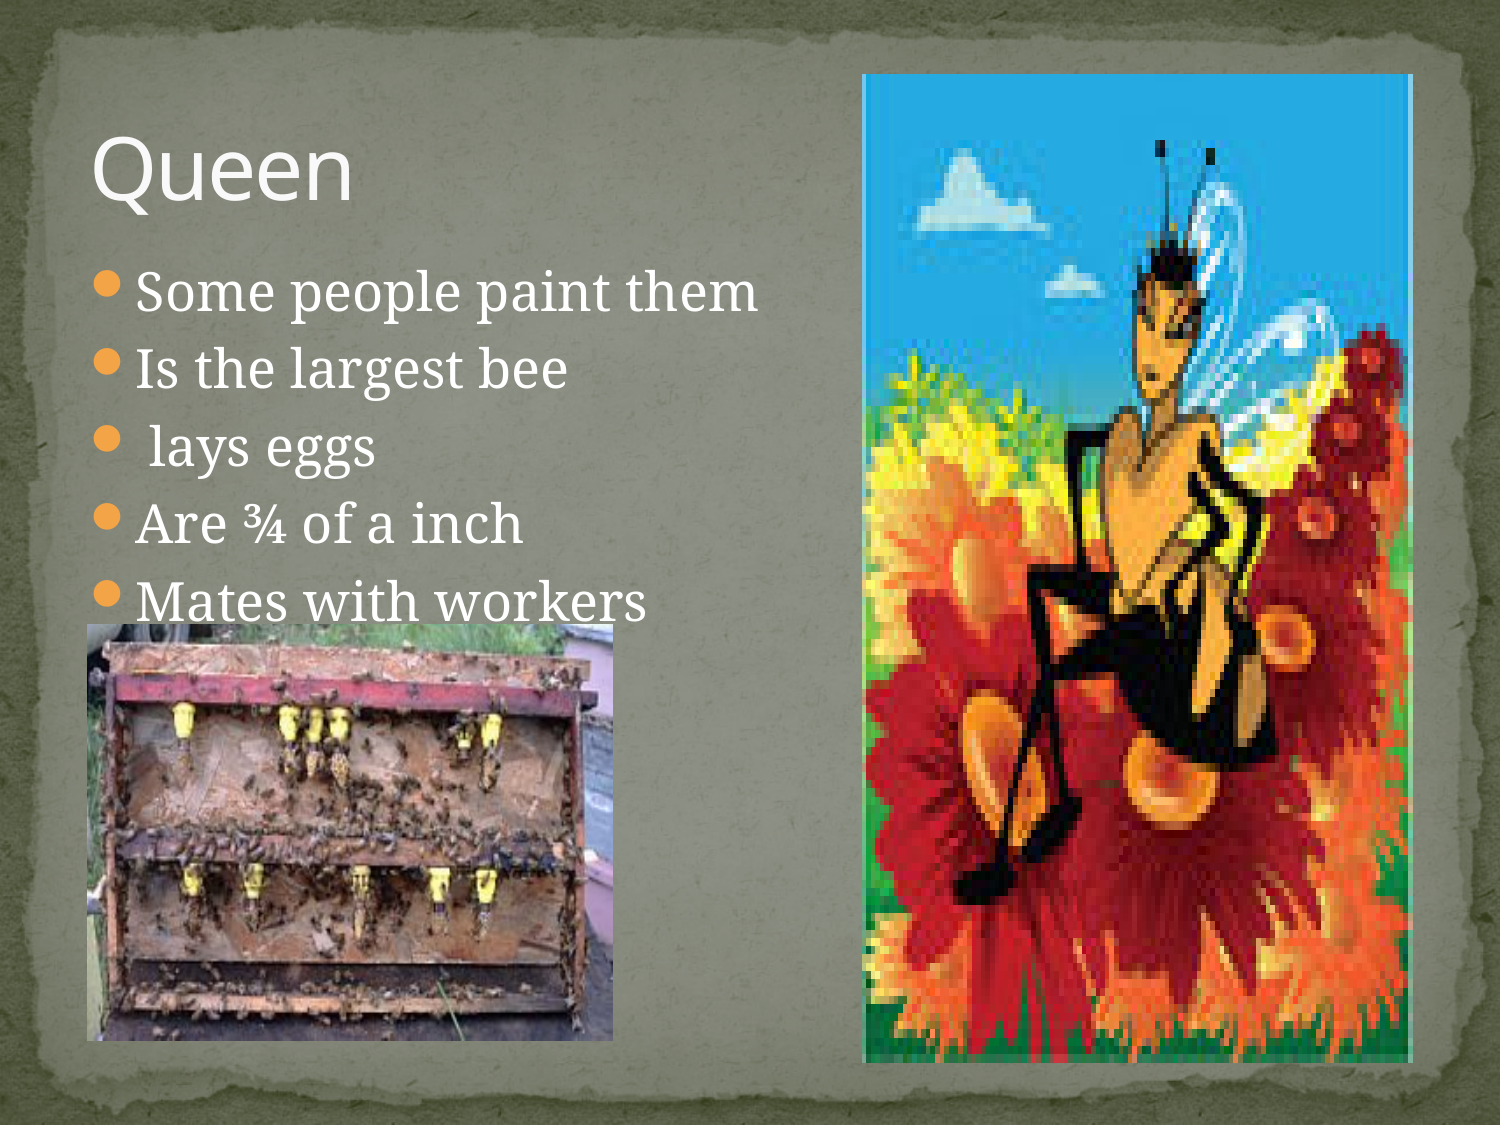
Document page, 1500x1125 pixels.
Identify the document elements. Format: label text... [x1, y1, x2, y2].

picture [87, 624, 613, 1041]
picture [862, 74, 1413, 1063]
list Some people paint them Is the largest bee lays eggs Are ¾ of a inch Mates with workers [1421, 249, 1425, 1000]
list Some people paint them Is the largest bee lays eggs Are ¾ of a inch Mates with workers [75, 249, 851, 1000]
title Queen [74, 24, 1425, 225]
